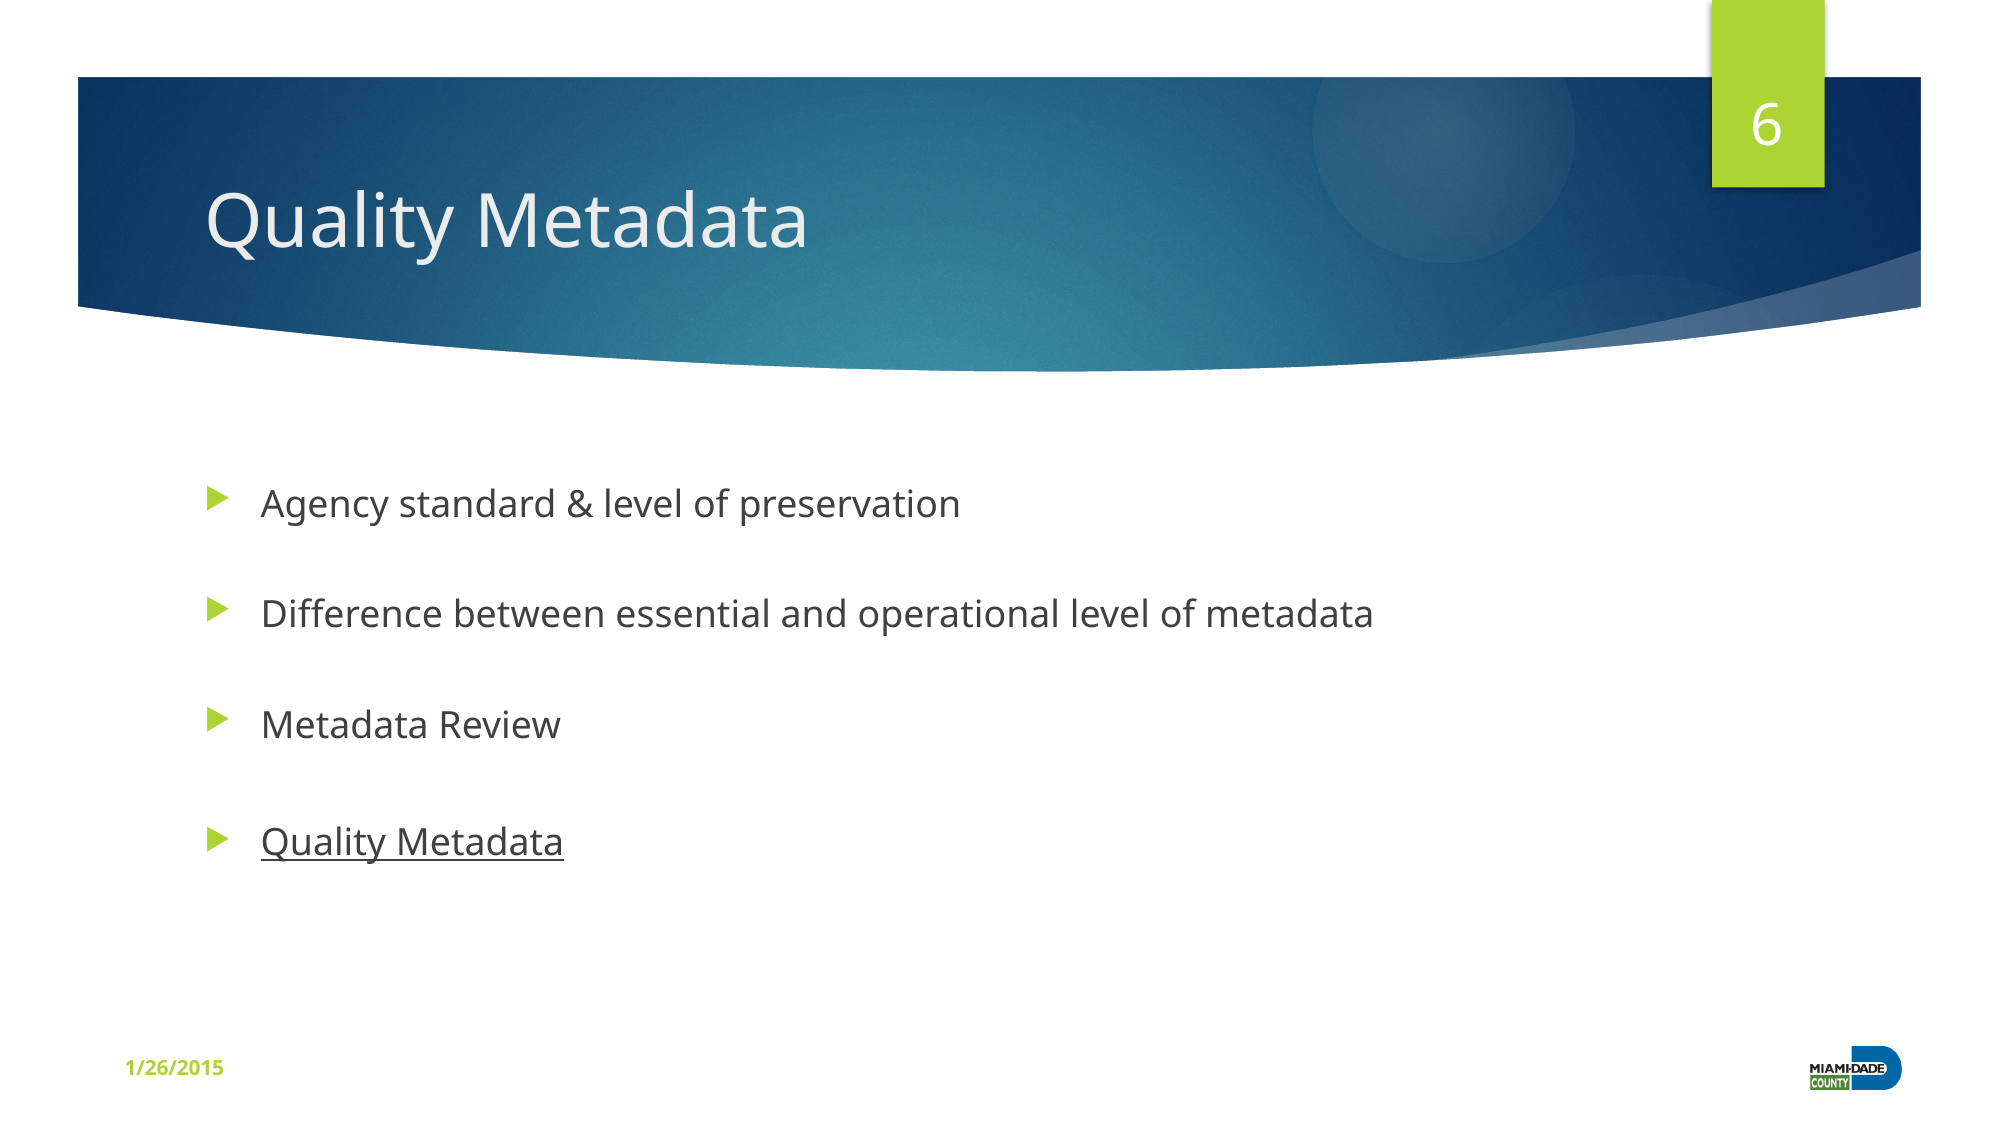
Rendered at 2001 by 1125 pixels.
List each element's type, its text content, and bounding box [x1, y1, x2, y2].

slide_number 6 [1698, 48, 1836, 175]
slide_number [76, 1047, 239, 1098]
picture [1809, 1046, 1904, 1090]
list Agency standard & level of preservation Difference between essential and operational level of metadata Metadata Review Quality Metadata [189, 427, 1627, 988]
title Quality Metadata [189, 159, 1627, 276]
